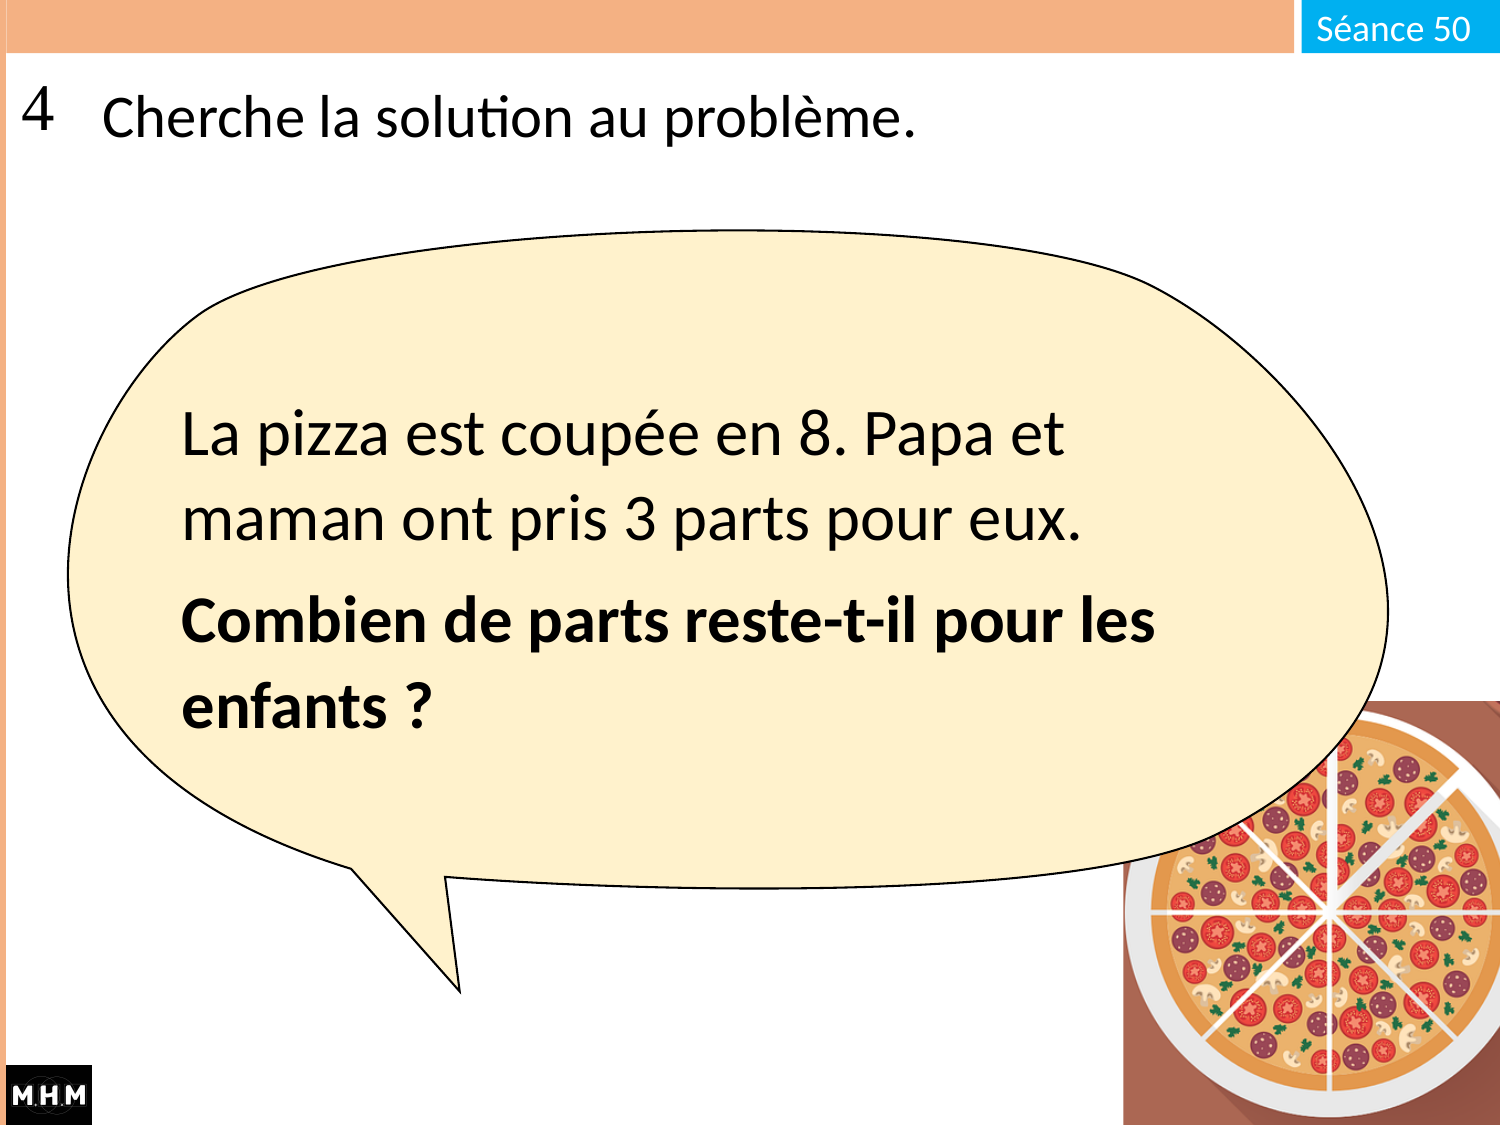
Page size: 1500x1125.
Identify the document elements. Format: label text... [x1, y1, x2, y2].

text_box La pizza est coupée en 8. Papa et maman ont pris 3 parts pour eux. Combien de parts reste-t-il pour les enfants ? [166, 375, 1263, 749]
text_box [66, 229, 1390, 995]
picture [6, 1065, 92, 1125]
picture [1123, 701, 1500, 1125]
title Cherche la solution au problème. [87, 32, 1382, 158]
